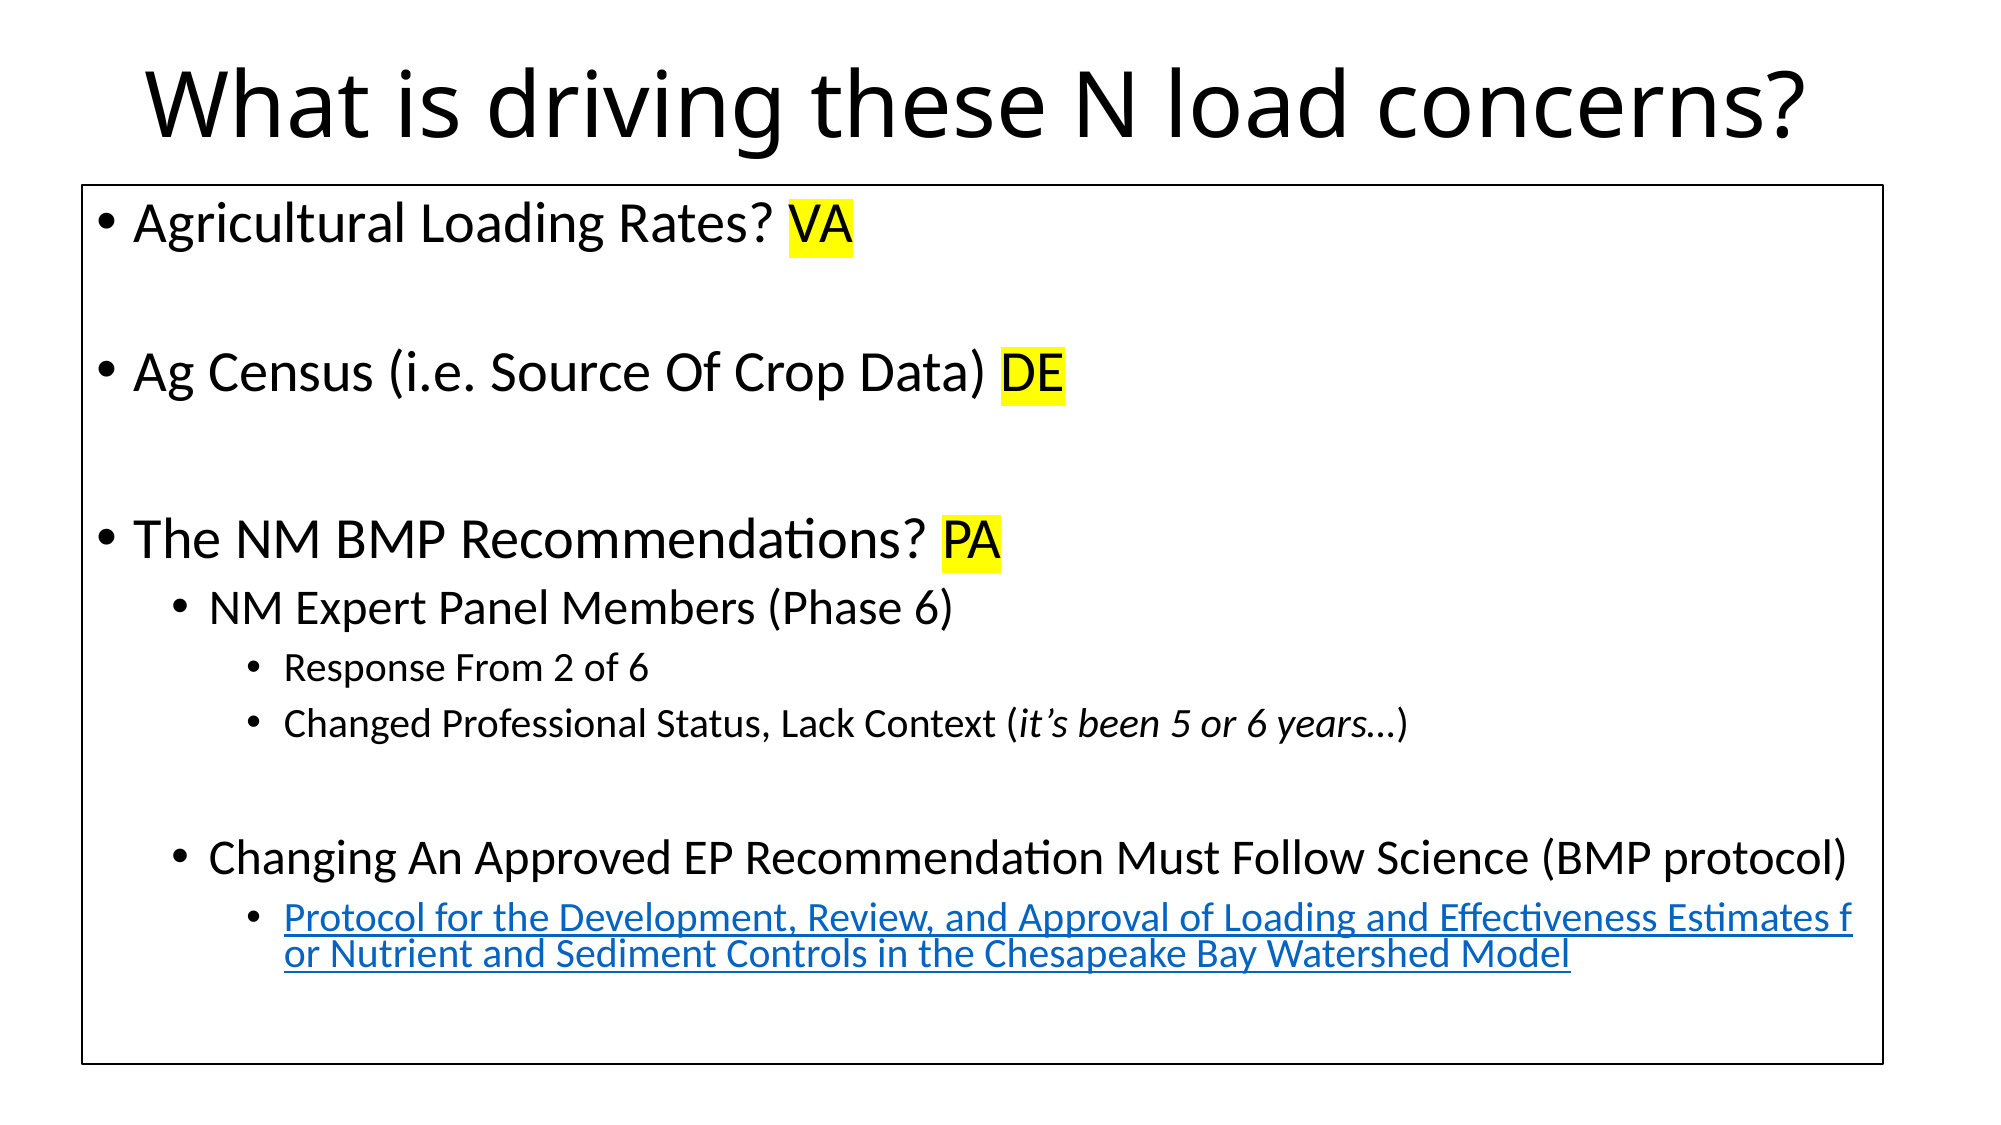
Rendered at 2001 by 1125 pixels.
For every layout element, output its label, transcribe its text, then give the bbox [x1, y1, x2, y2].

list Agricultural Loading Rates? VA Ag Census (i.e. Source Of Crop Data) DE The NM BMP Recommendations? PA NM Expert Panel Members (Phase 6) Response From 2 of 6 Changed Professional Status, Lack Context (it’s been 5 or 6 years…) Changing An Approved EP Recommendation Must Follow Science (BMP protocol) Protocol for the Development, Review, and Approval of Loading and Effectiveness Estimates for Nutrient and Sediment Controls in the Chesapeake Bay Watershed Model [81, 185, 1883, 1065]
title What is driving these N load concerns? [129, 42, 1855, 174]
